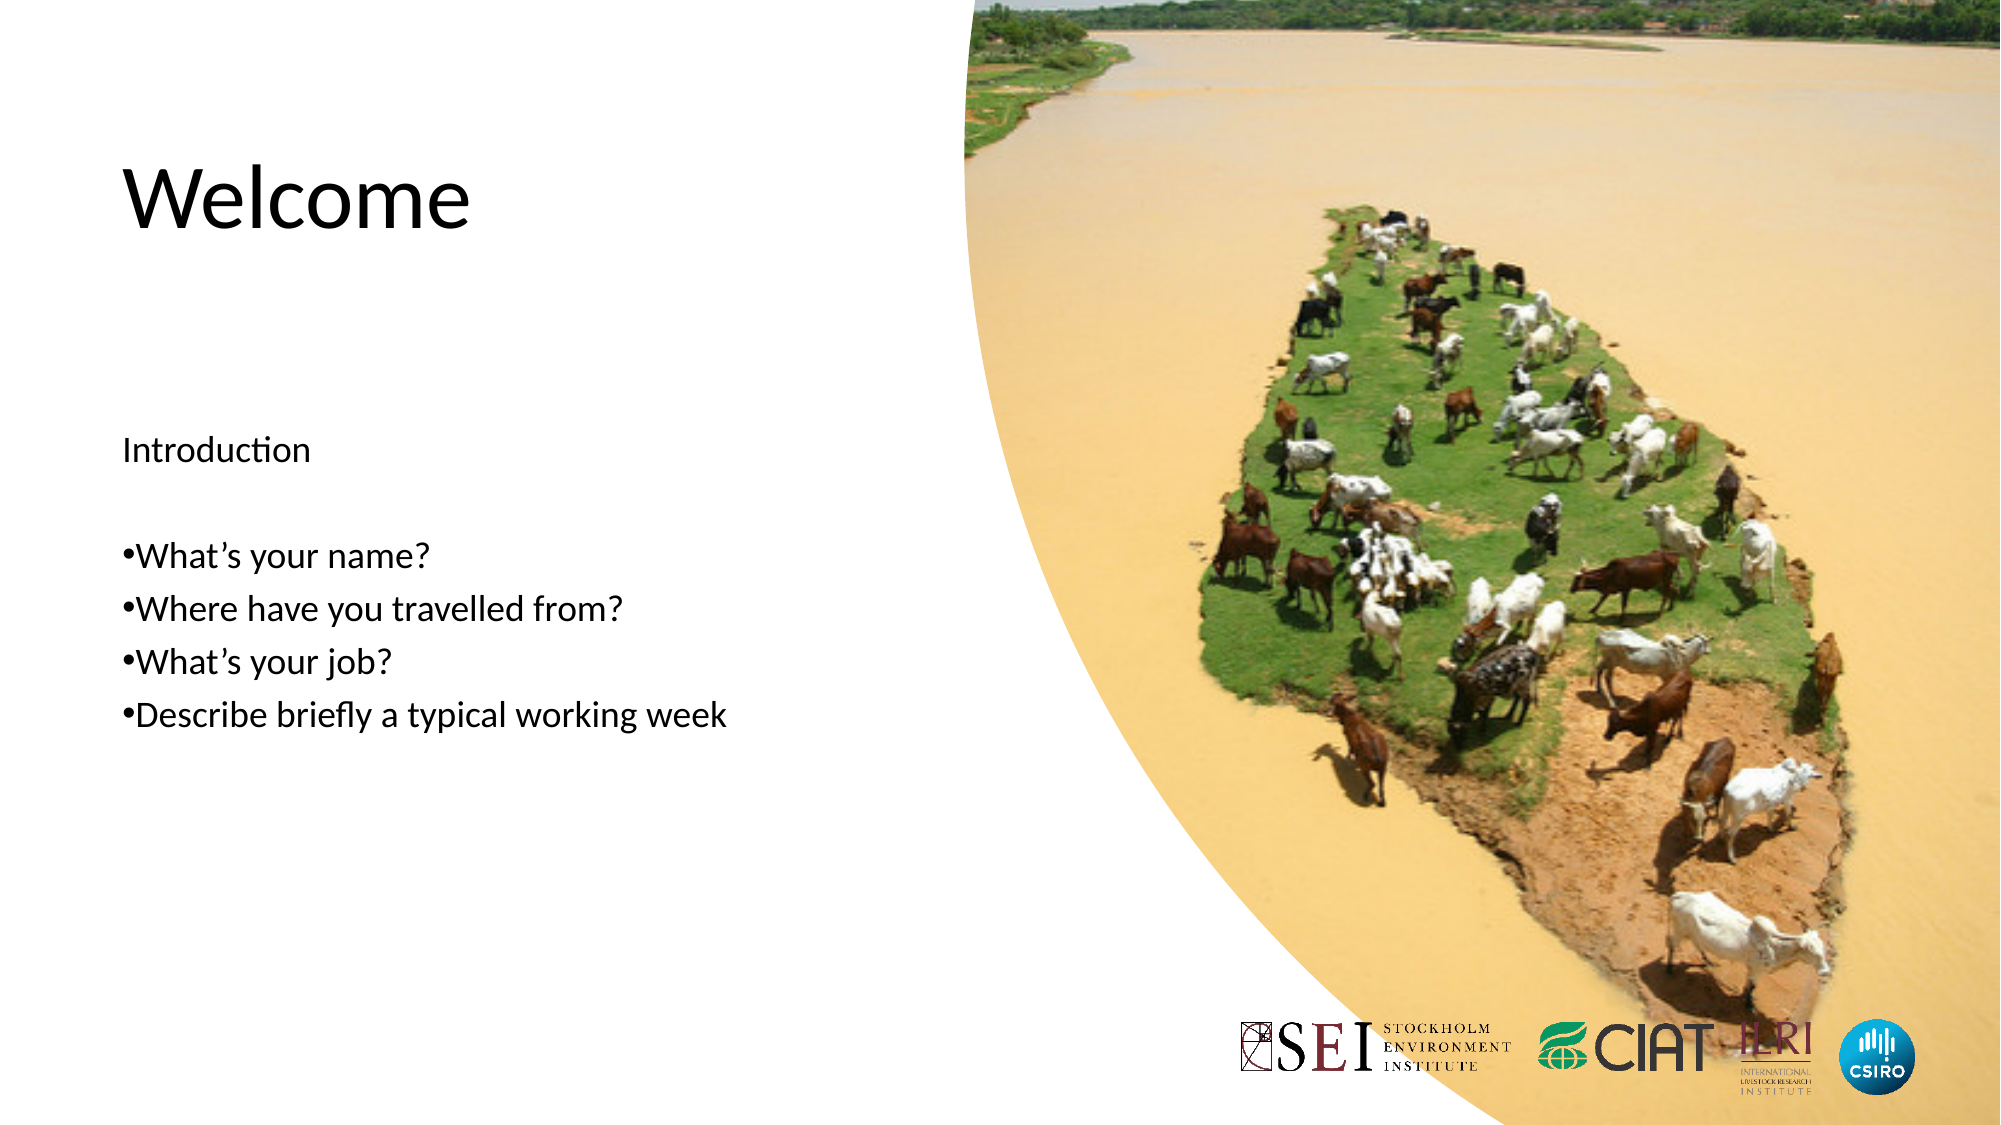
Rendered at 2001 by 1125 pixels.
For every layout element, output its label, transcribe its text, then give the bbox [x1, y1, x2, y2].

text_box Introduction What’s your name? Where have you travelled from? What’s your job? Describe briefly a typical working week [107, 422, 948, 991]
text_box Welcome [107, 59, 948, 338]
picture [964, 0, 2000, 1125]
